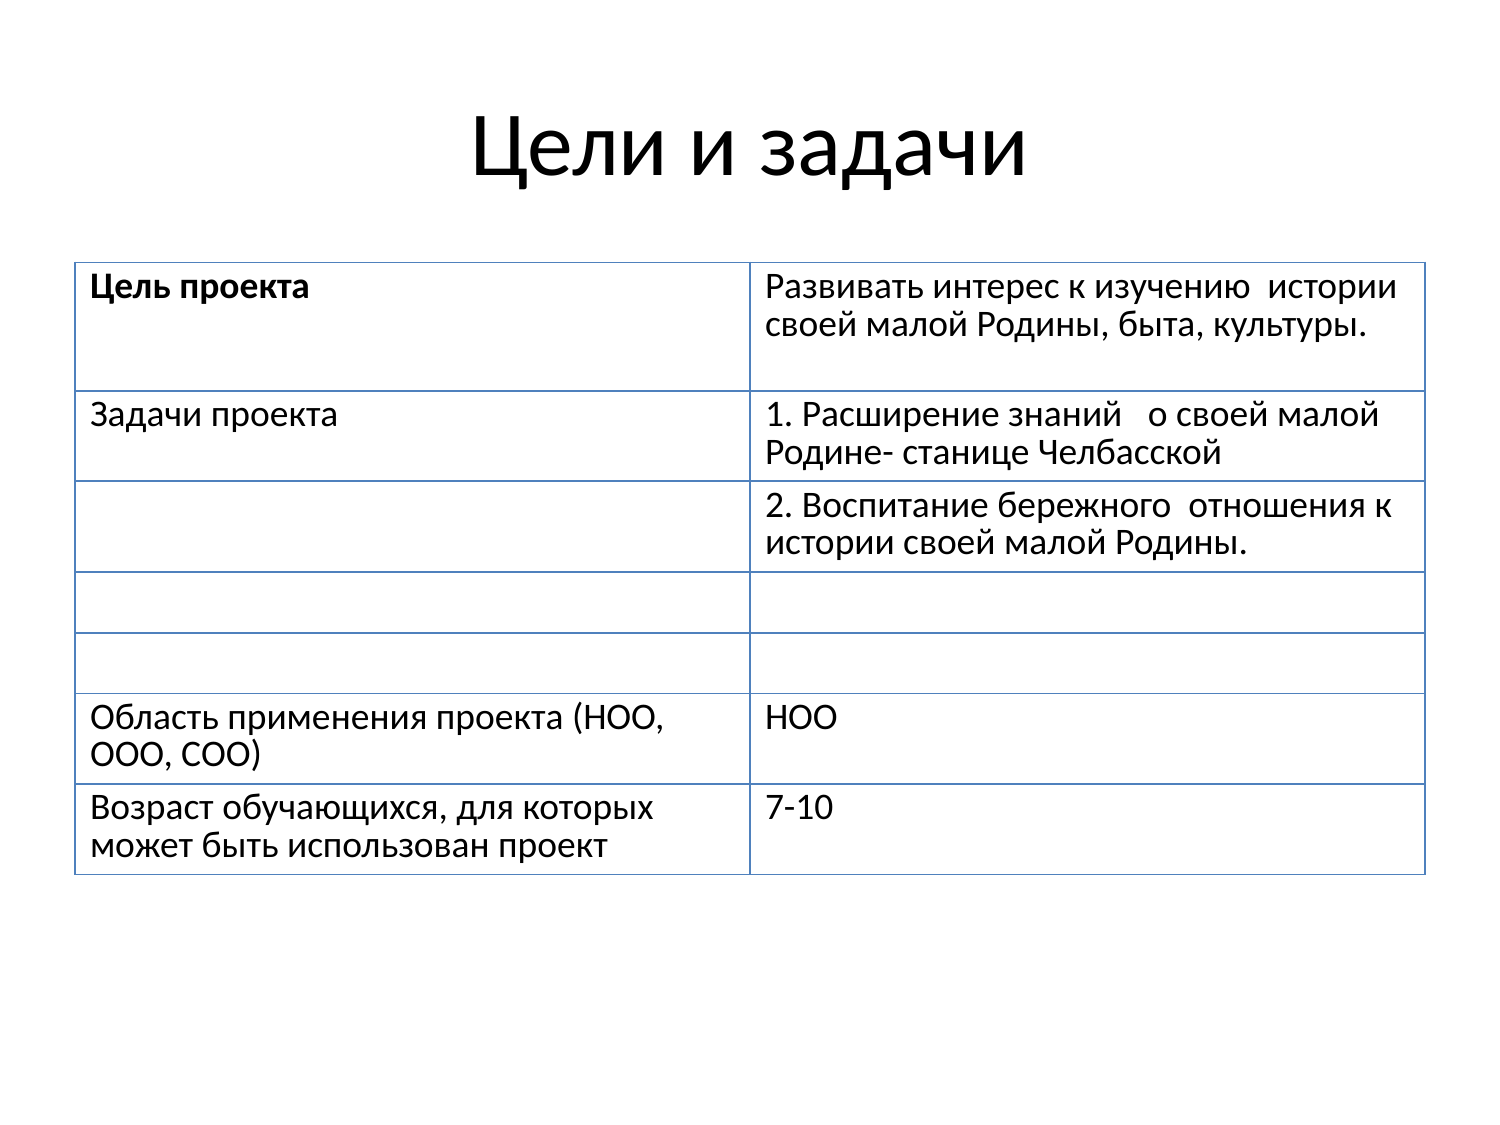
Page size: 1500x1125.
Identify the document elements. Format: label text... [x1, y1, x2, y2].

table_cell Область применения проекта (НОО, ООО, СОО) [76, 694, 749, 783]
table_cell 1. Расширение знаний о своей малой Родине- станице Челбасской [751, 392, 1424, 480]
table_cell 2. Воспитание бережного отношения к истории своей малой Родины. [751, 482, 1424, 571]
table_cell [751, 634, 1424, 693]
table_cell [76, 634, 749, 693]
table_cell 7-10 [751, 785, 1424, 874]
table_cell [76, 482, 749, 571]
table_cell Задачи проекта [76, 392, 749, 480]
table_header Развивать интерес к изучению истории своей малой Родины, быта, культуры. [751, 263, 1424, 390]
table_cell [76, 573, 749, 632]
table_cell Возраст обучающихся, для которых может быть использован проект [76, 785, 749, 874]
table_cell НОО [751, 694, 1424, 783]
table_cell [751, 573, 1424, 632]
title Цели и задачи [75, 45, 1425, 233]
table_header Цель проекта [76, 263, 749, 390]
